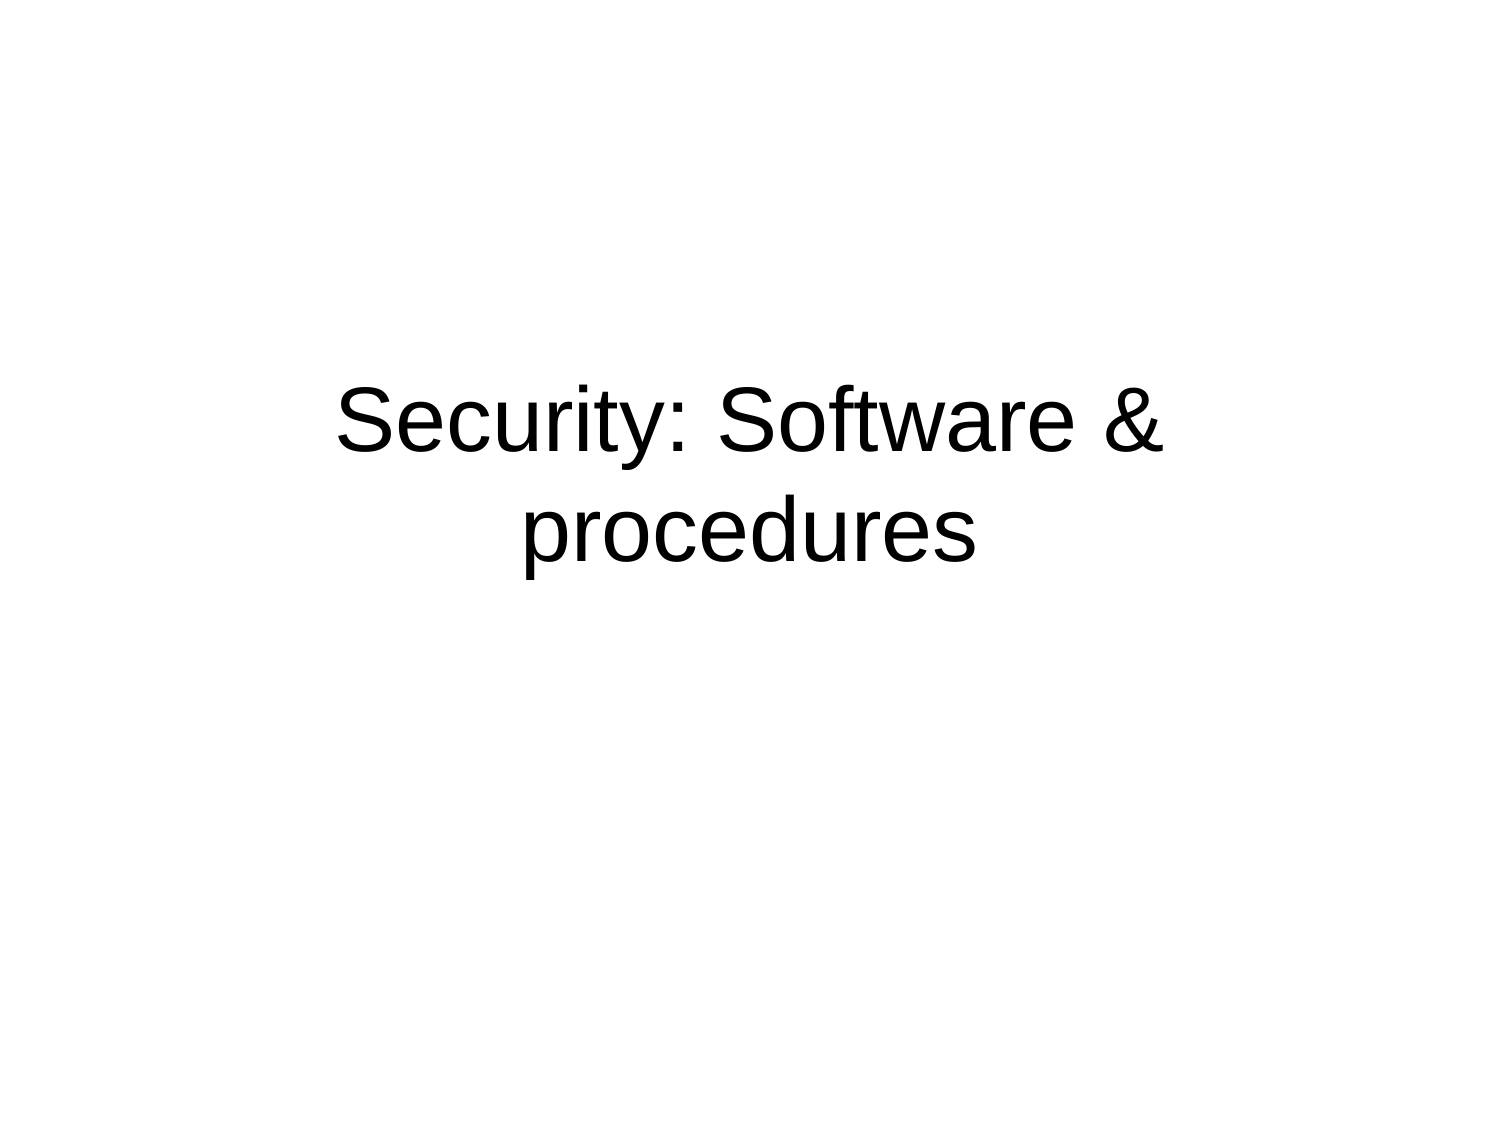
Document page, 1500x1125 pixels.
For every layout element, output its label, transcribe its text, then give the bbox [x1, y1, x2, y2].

title Security: Software & procedures [112, 349, 1388, 591]
